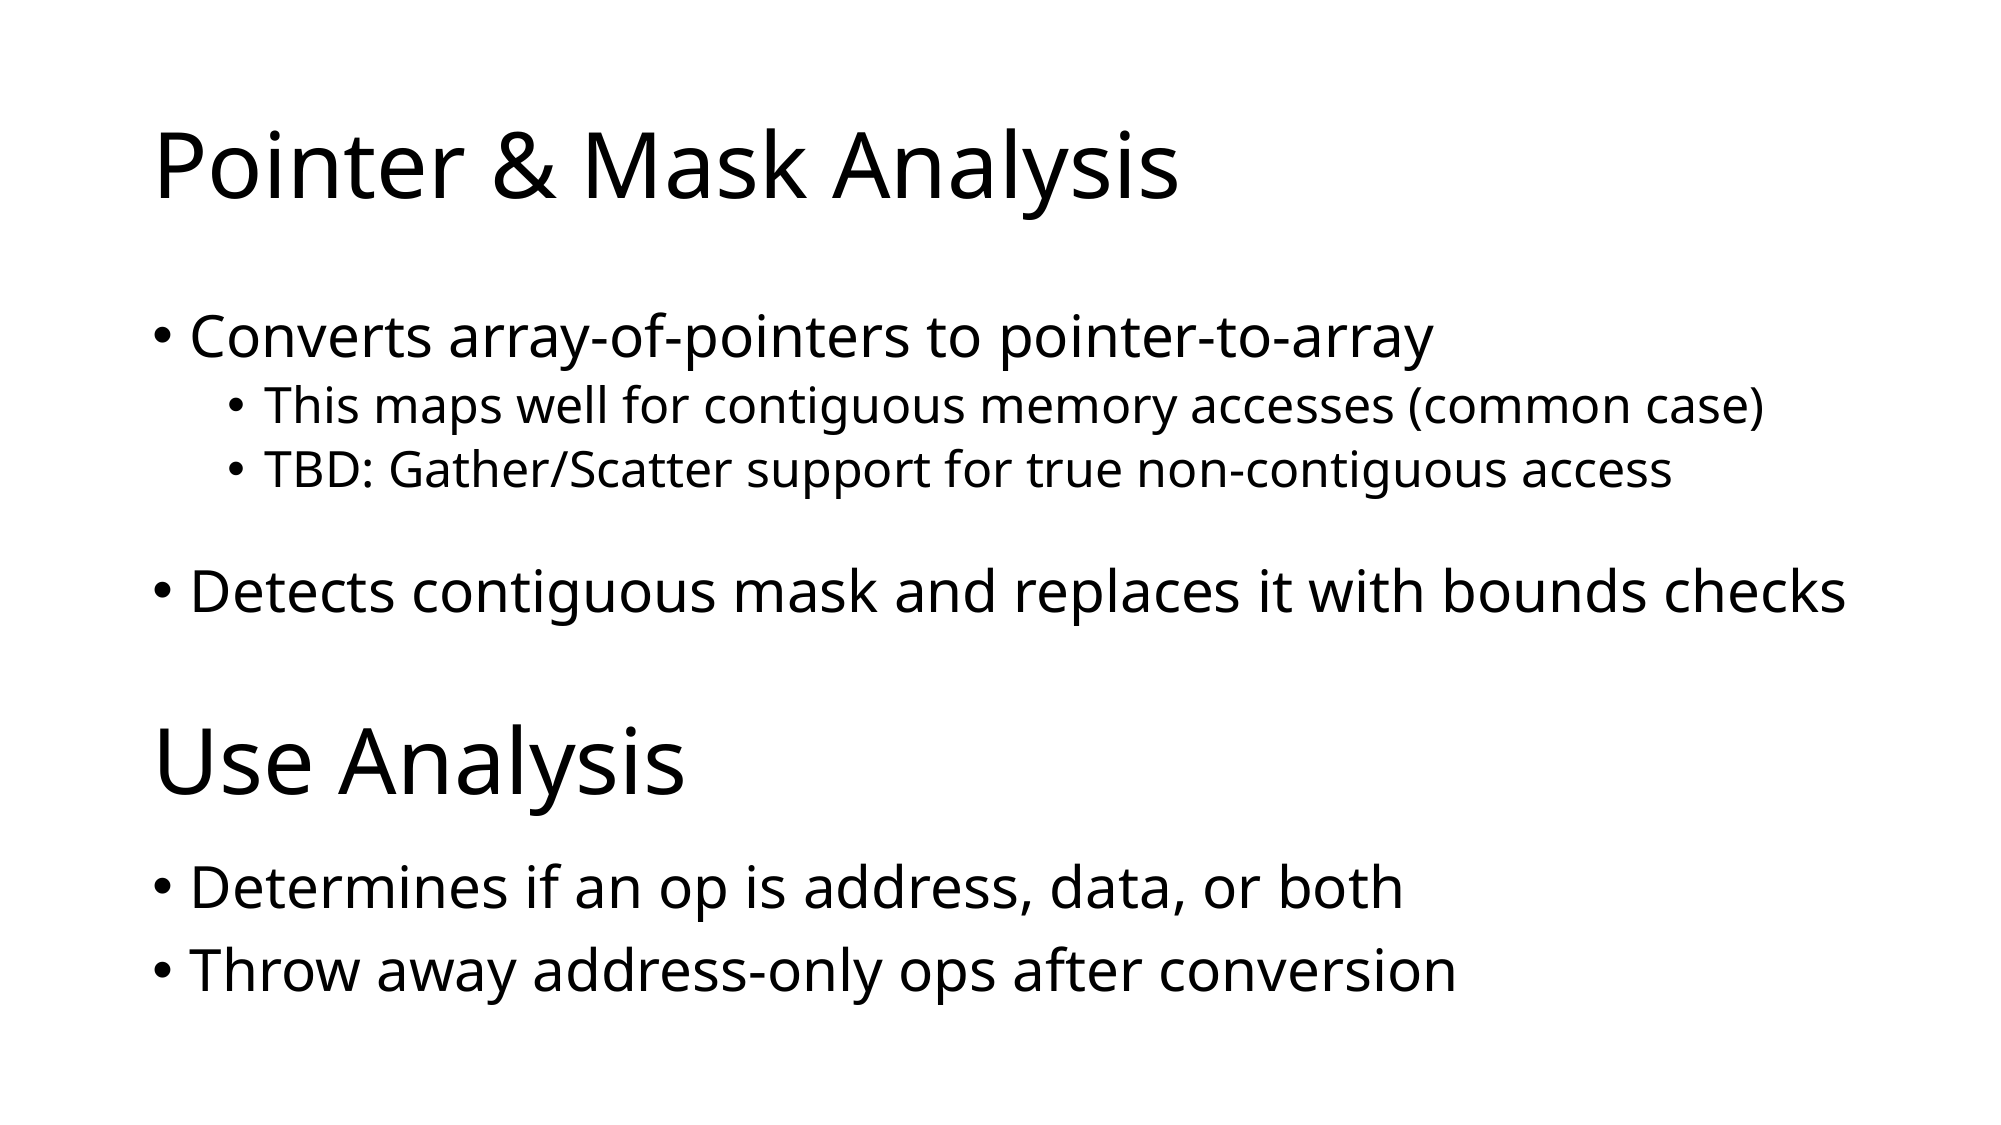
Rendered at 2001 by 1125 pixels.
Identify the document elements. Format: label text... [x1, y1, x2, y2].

text_box Determines if an op is address, data, or both Throw away address-only ops after conversion [137, 850, 1863, 1111]
title Pointer & Mask Analysis [137, 59, 1863, 278]
text_box Use Analysis [137, 656, 1863, 850]
list Converts array-of-pointers to pointer-to-array This maps well for contiguous memory accesses (common case) TBD: Gather/Scatter support for true non-contiguous access Detects contiguous mask and replaces it with bounds checks [137, 299, 1863, 656]
